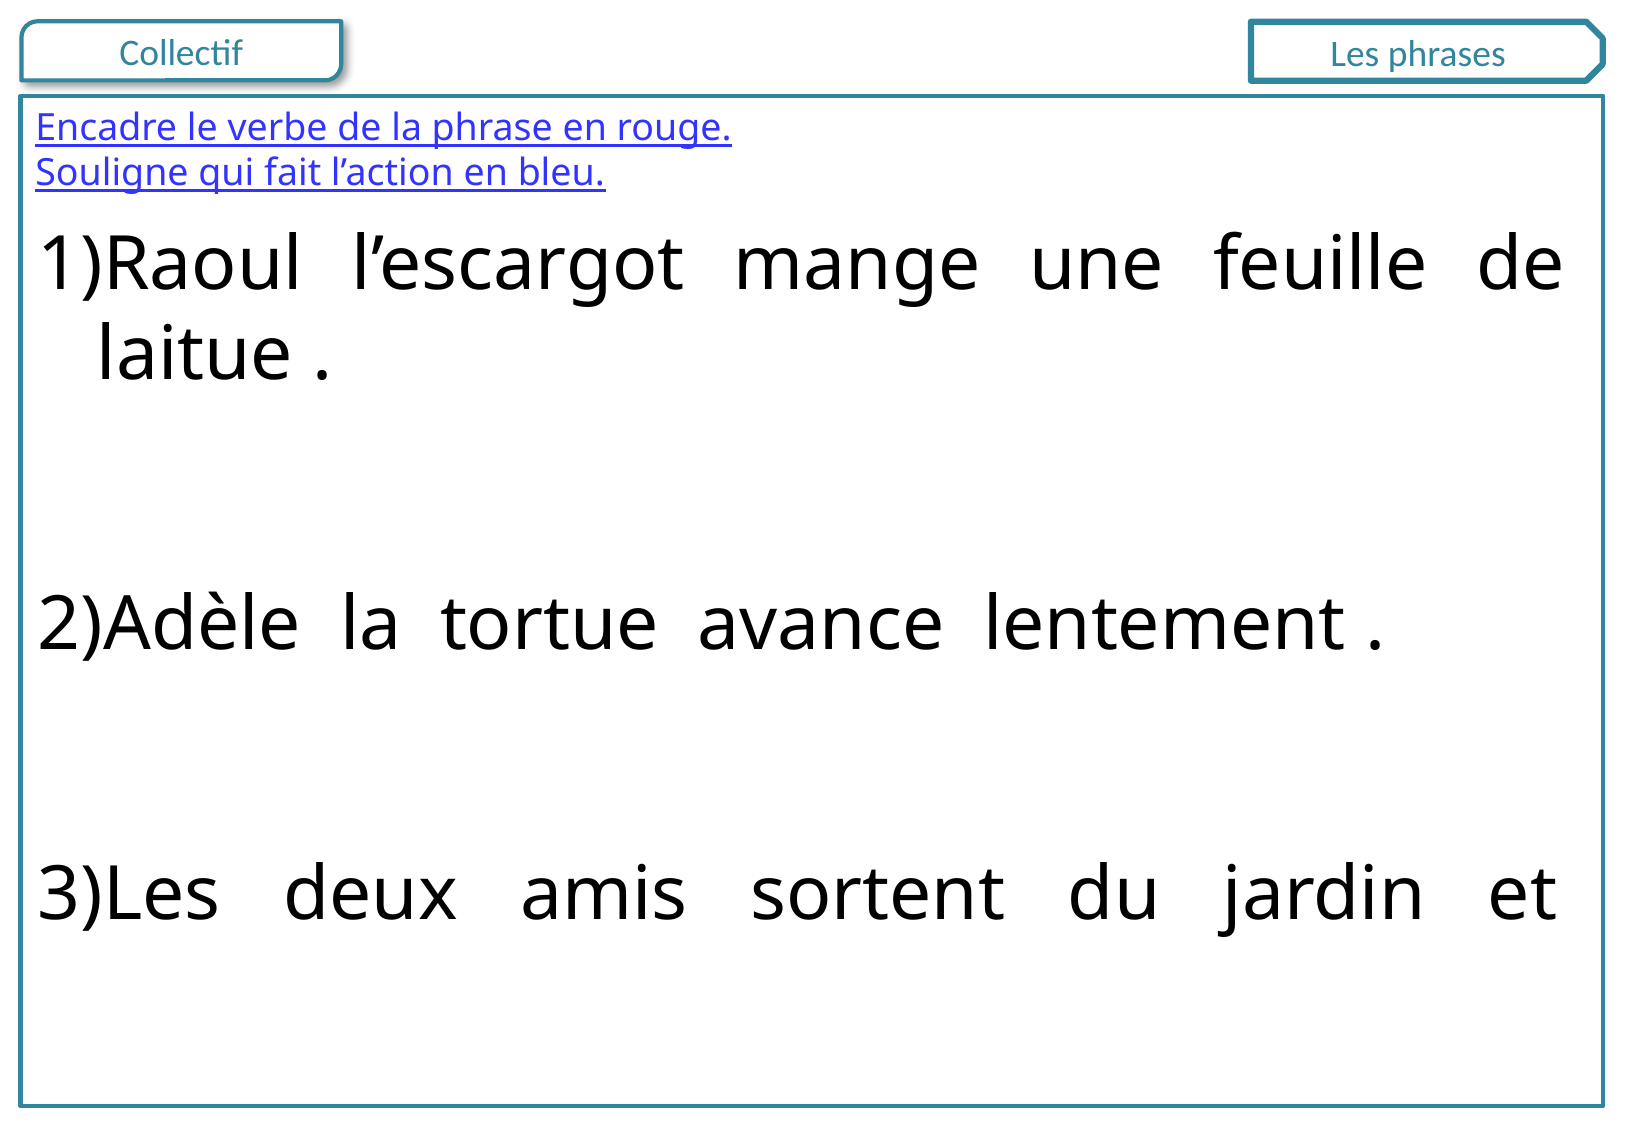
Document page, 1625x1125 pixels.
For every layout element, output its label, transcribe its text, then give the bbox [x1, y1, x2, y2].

list Encadre le verbe de la phrase en rouge. Souligne qui fait l’action en bleu. [18, 94, 1605, 1108]
list Les phrases [1251, 21, 1585, 81]
list Raoul l’escargot mange une feuille de laitue . Adèle la tortue avance lentement . Les deux amis sortent du jardin et partent ensemble . [22, 207, 1605, 1106]
